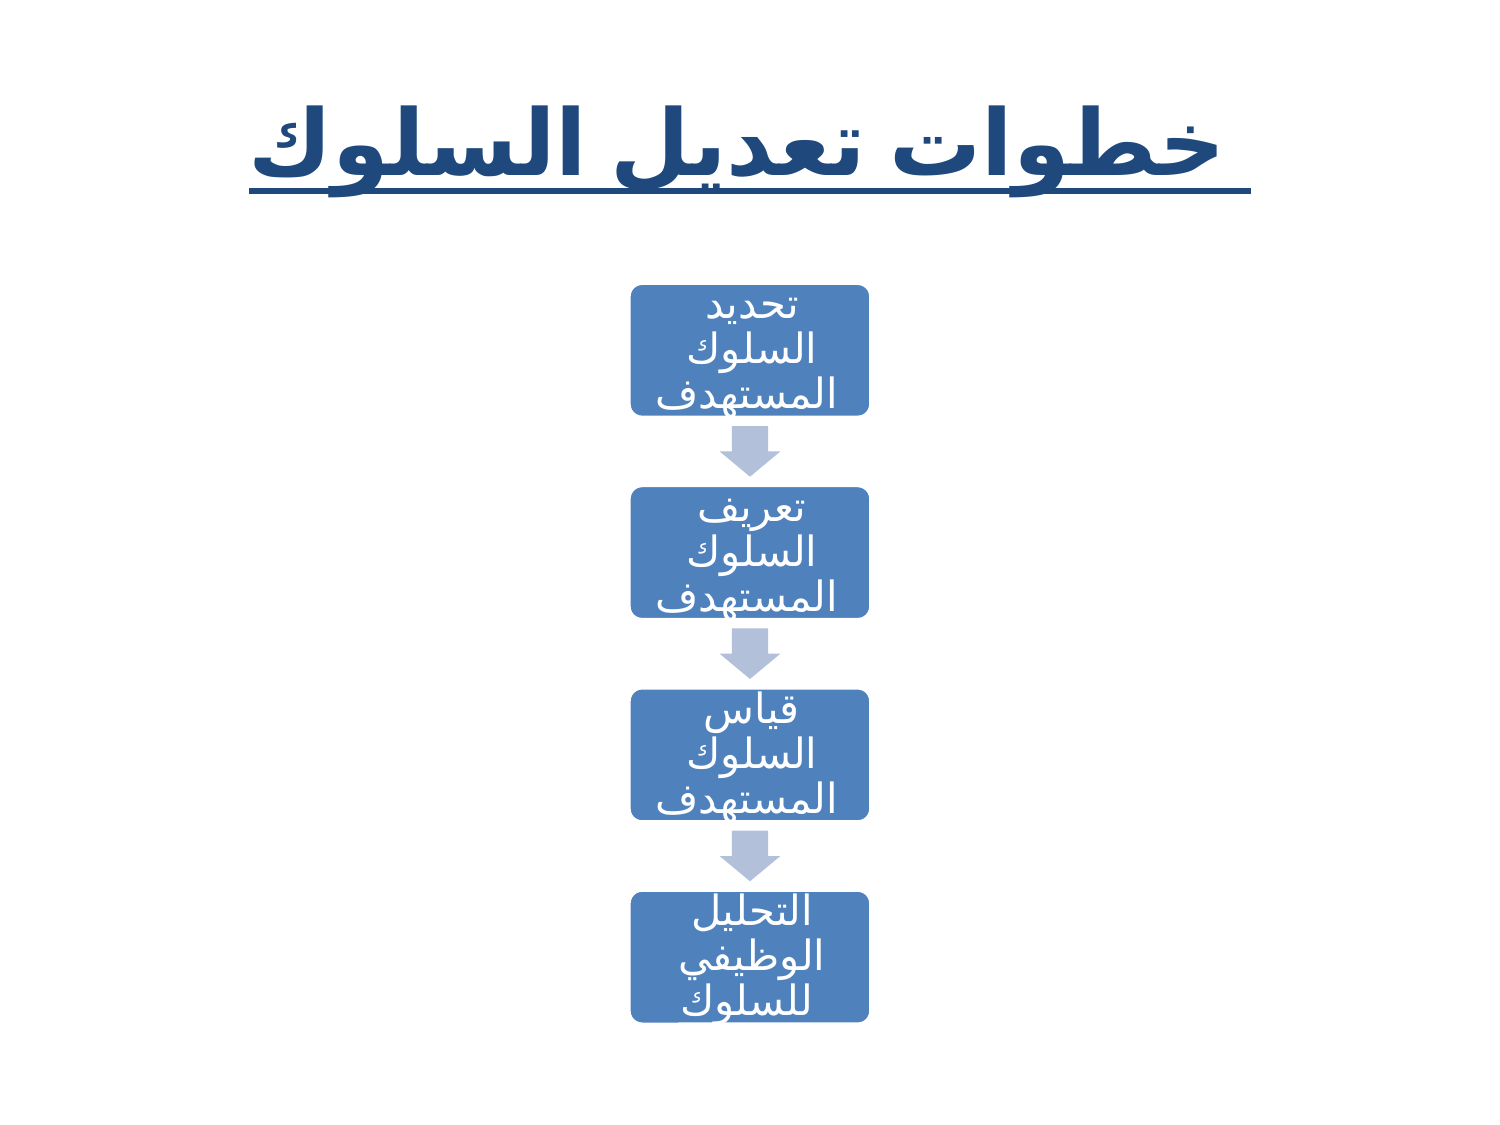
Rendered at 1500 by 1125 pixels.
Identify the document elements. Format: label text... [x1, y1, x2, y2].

title خطوات تعديل السلوك [75, 45, 1425, 233]
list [74, 282, 1426, 1026]
